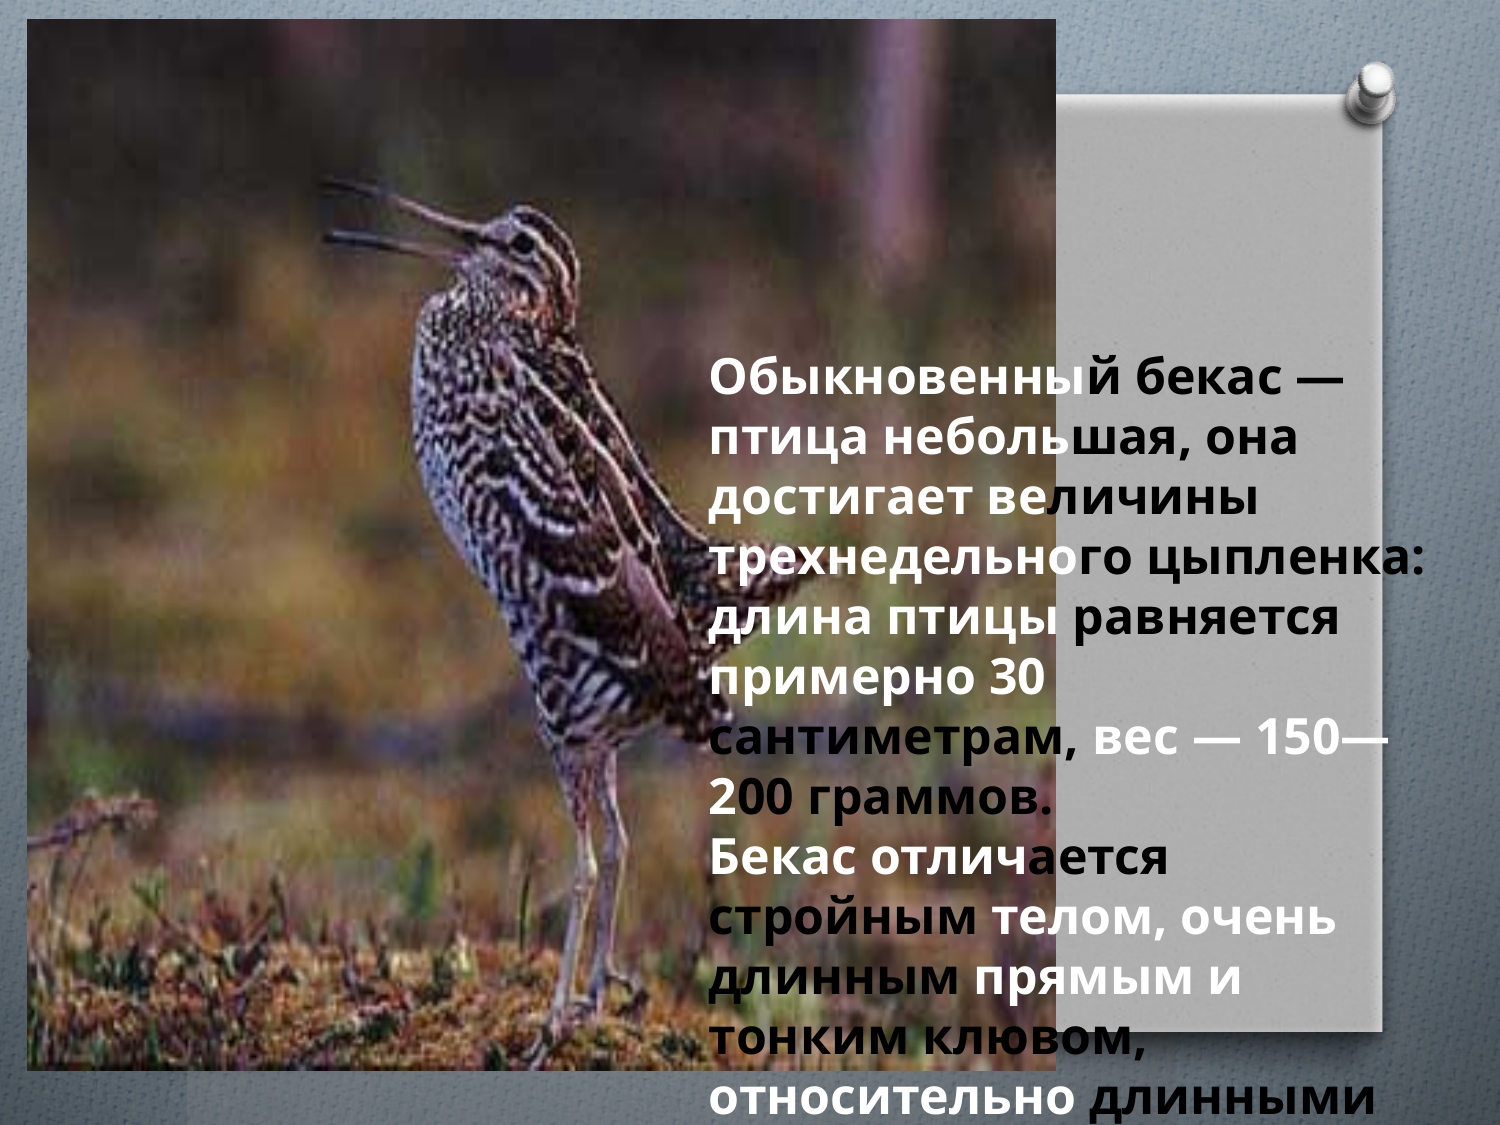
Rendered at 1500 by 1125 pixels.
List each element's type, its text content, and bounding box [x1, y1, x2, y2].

text_box Обыкновенный бекас — птица небольшая, она достигает величины трехнедельного цыпленка: длина птицы равняется примерно 30 сантиметрам, вес — 150—200 граммов. Бекас отличается стройным телом, очень длинным прямым и тонким клювом, относительно длинными крыльями и высокими ногами [693, 337, 1444, 1125]
picture [1317, 35, 1439, 156]
picture [27, 18, 1056, 1071]
